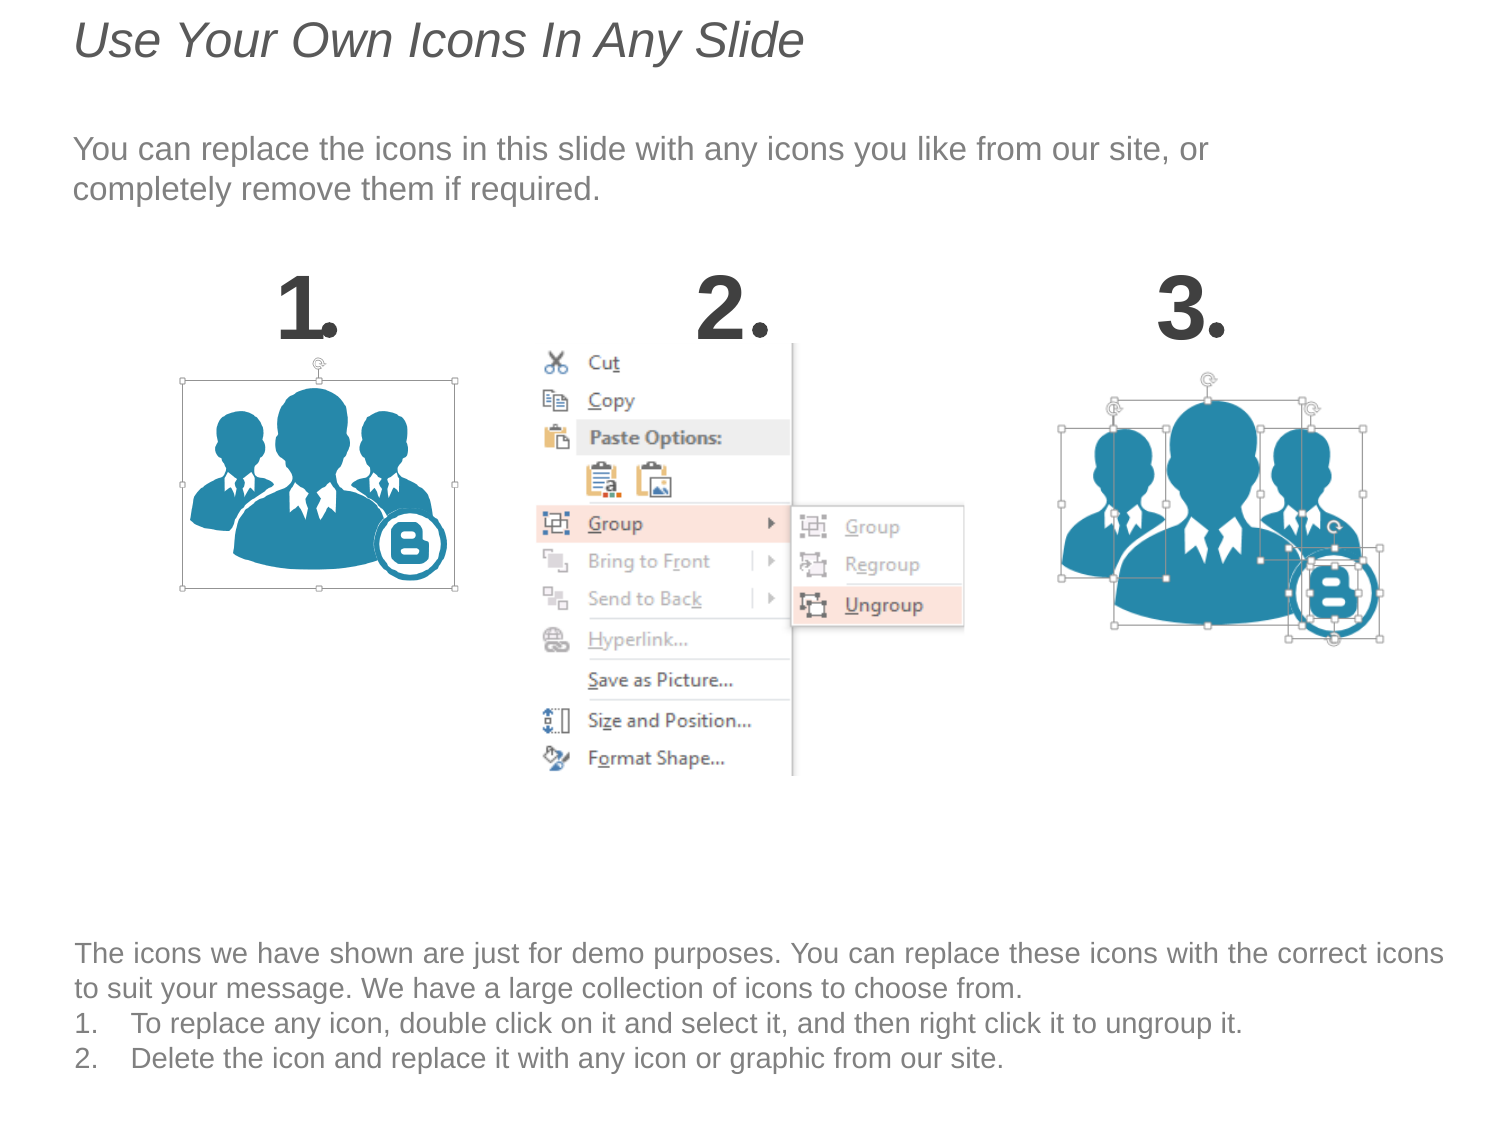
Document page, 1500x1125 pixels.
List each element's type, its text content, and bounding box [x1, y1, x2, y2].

text_box Use Your Own Icons In Any Slide You can replace the icons in this slide with any icons you like from our site, or completely remove them if required. [57, 0, 1359, 215]
text_box 3 [1138, 264, 1225, 342]
text_box 1 [257, 264, 344, 341]
picture [535, 343, 965, 777]
picture [1038, 351, 1411, 680]
text_box 2 [677, 264, 765, 342]
picture [151, 342, 492, 623]
text_box [751, 321, 769, 339]
text_box [1207, 321, 1226, 339]
text_box The icons we have shown are just for demo purposes. You can replace these icons with the correct icons to suit your message. We have a large collection of icons to choose from. To replace any icon, double click on it and select it, and then right click it to ungroup it. Delete the icon and replace it with any icon or graphic from our site. [59, 927, 1462, 1082]
text_box [320, 321, 339, 339]
